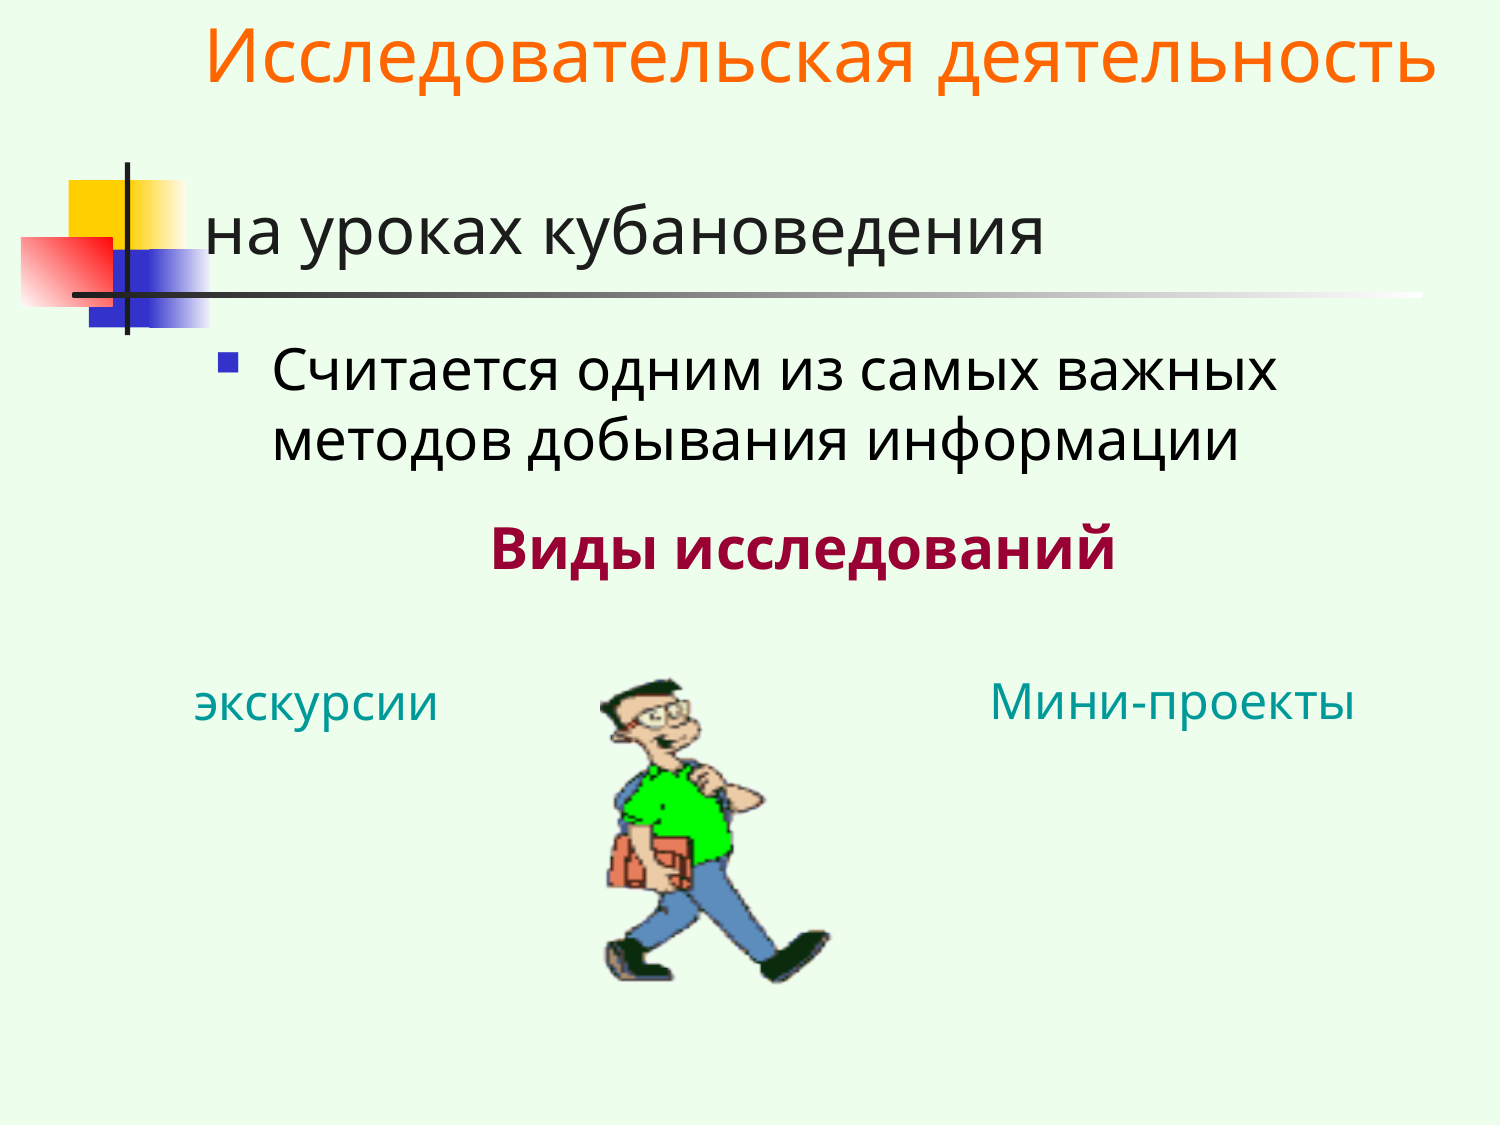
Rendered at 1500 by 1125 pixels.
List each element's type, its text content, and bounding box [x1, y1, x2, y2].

text_box Мини-проекты [975, 661, 1500, 737]
picture [599, 674, 838, 1000]
text_box экскурсии [179, 662, 455, 738]
list Считается одним из самых важных методов добывания информации [200, 324, 1475, 1000]
text_box Виды исследований [474, 503, 1163, 589]
title Исследовательская деятельность на уроках кубановедения [188, 35, 1468, 275]
